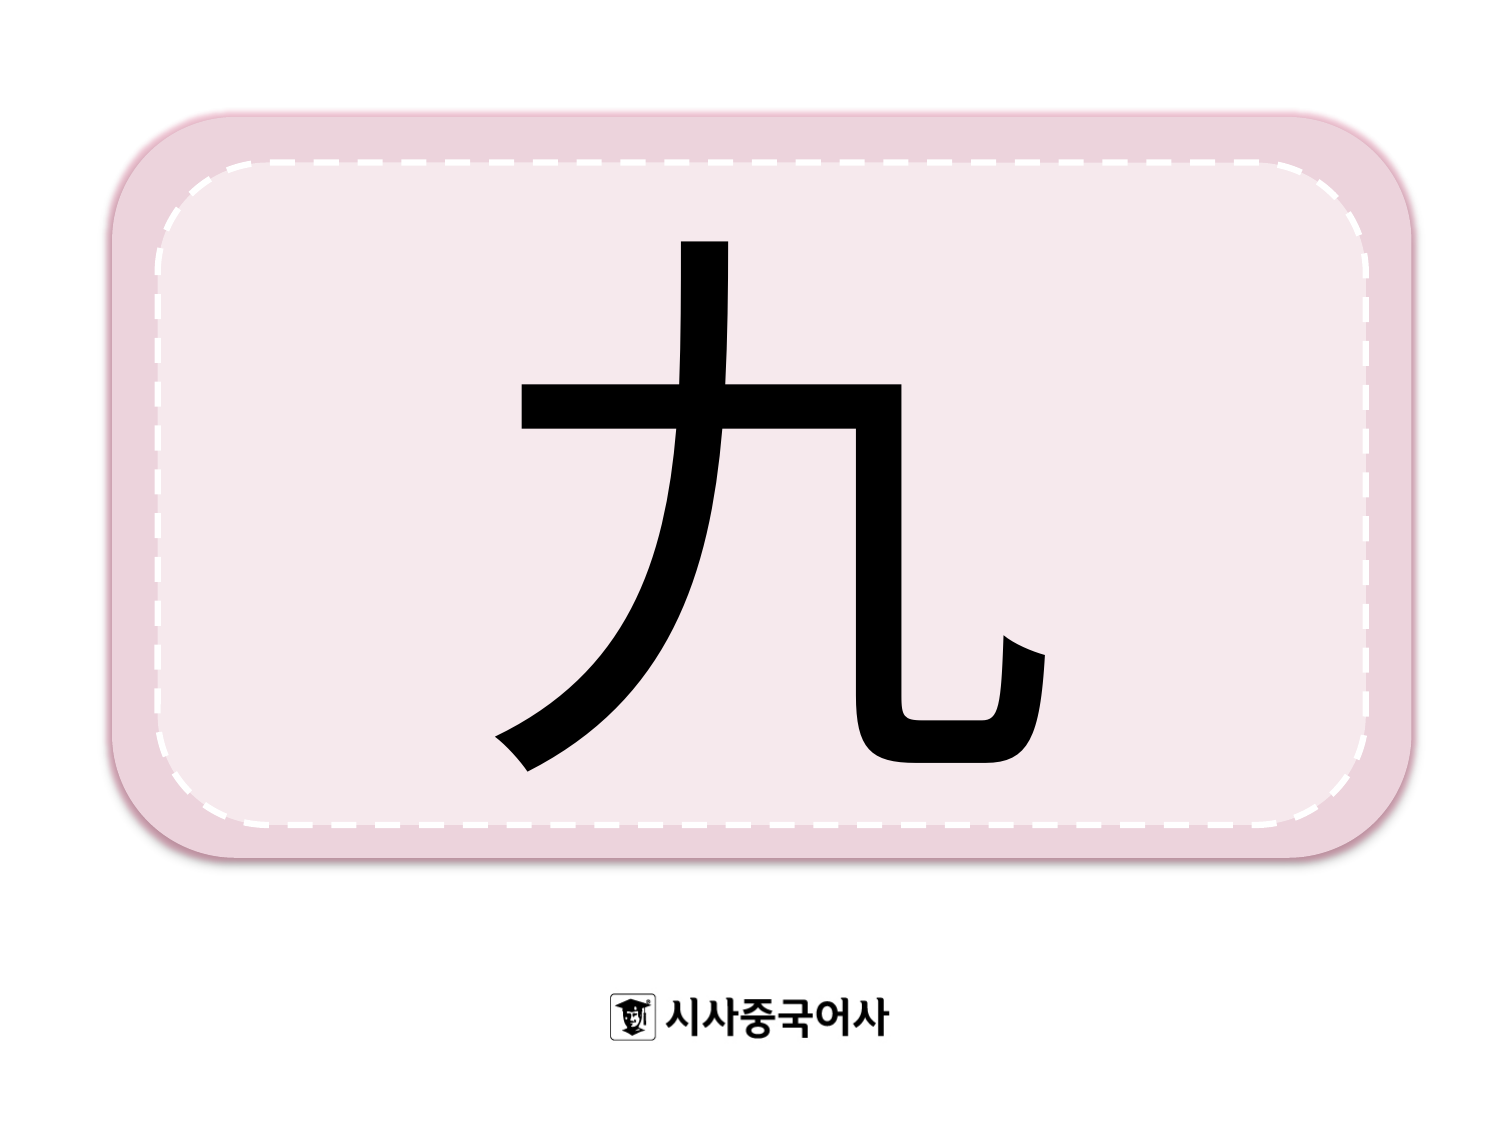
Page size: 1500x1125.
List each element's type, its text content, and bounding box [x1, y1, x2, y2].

text_box 九 [162, 160, 1371, 824]
picture [602, 987, 898, 1047]
